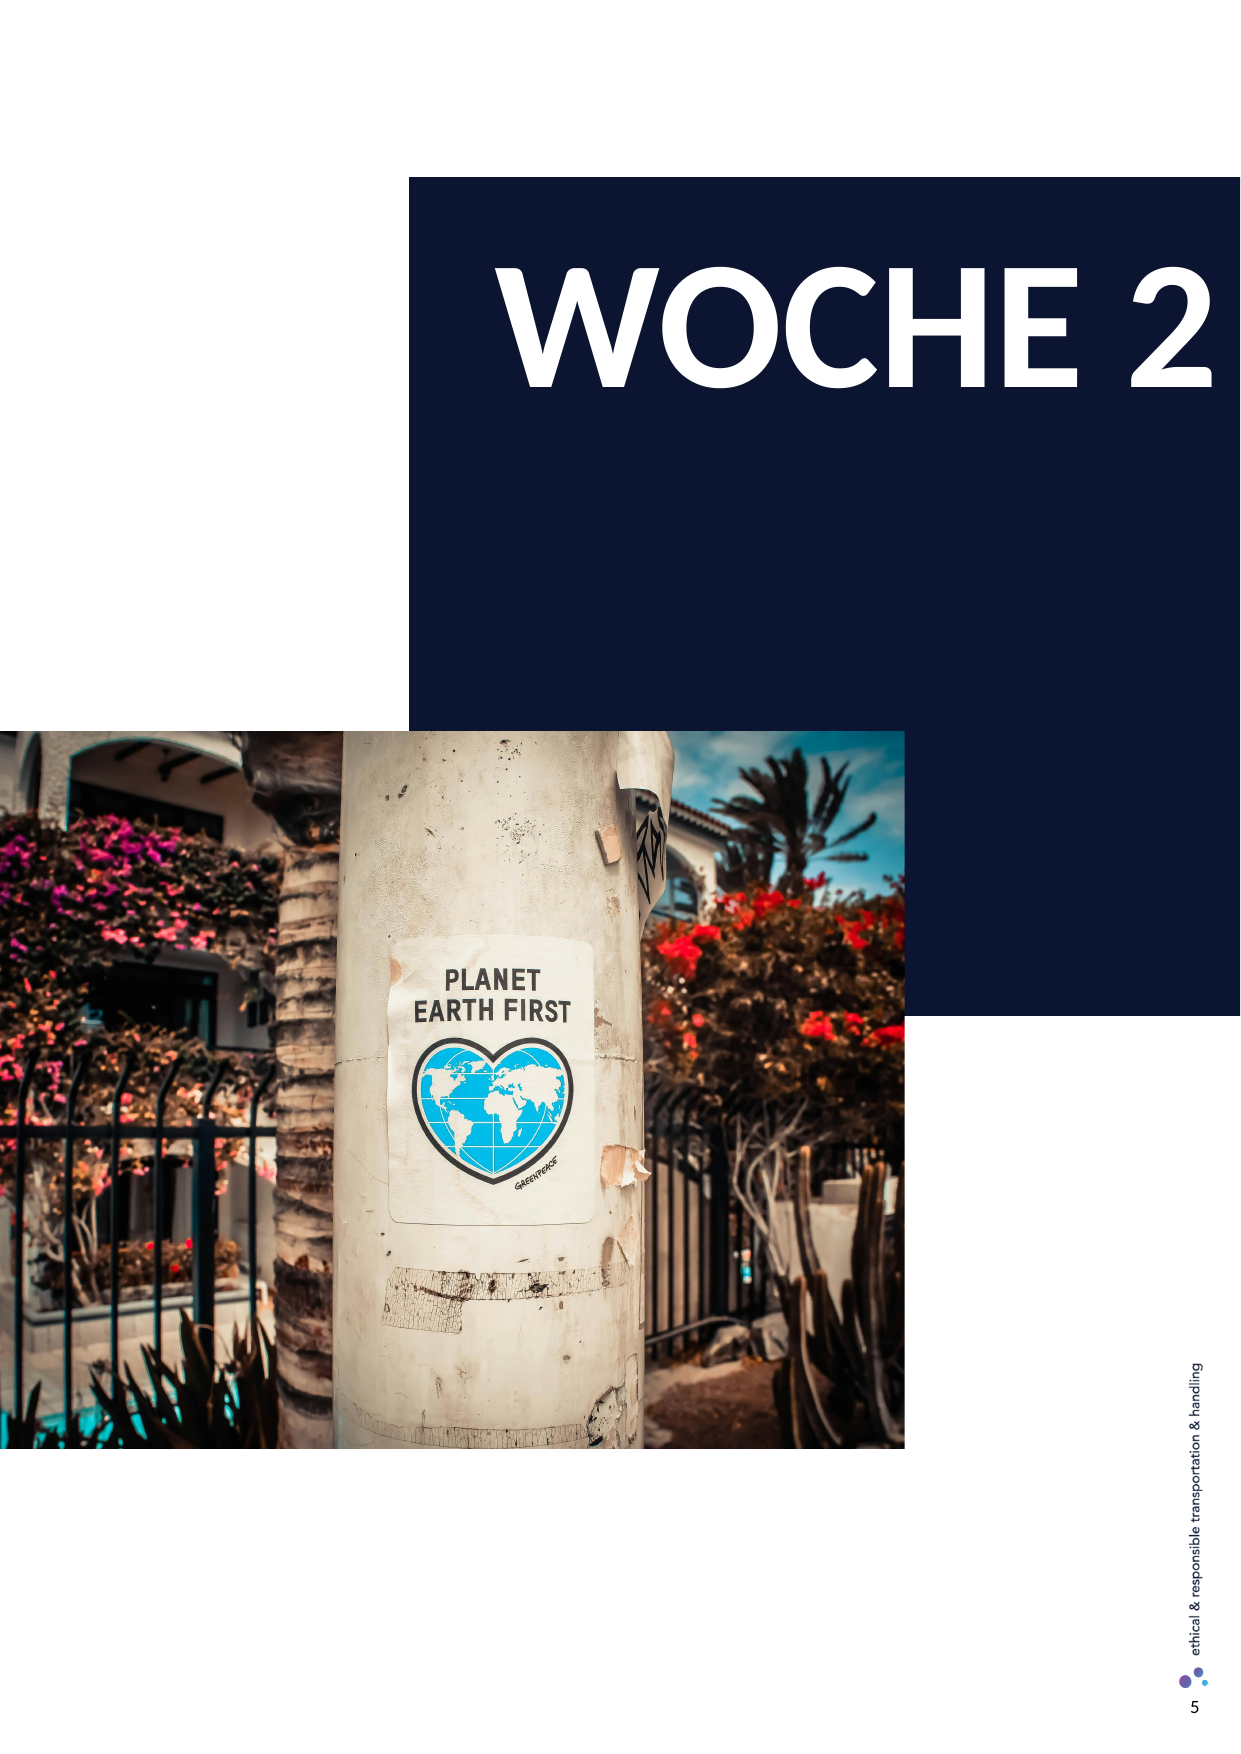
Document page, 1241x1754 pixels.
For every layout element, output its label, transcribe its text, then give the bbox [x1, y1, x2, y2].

list WOCHE 2 [479, 221, 1241, 732]
picture [0, 731, 905, 1449]
picture [1179, 1357, 1217, 1680]
slide_number 5 [1153, 1676, 1215, 1736]
